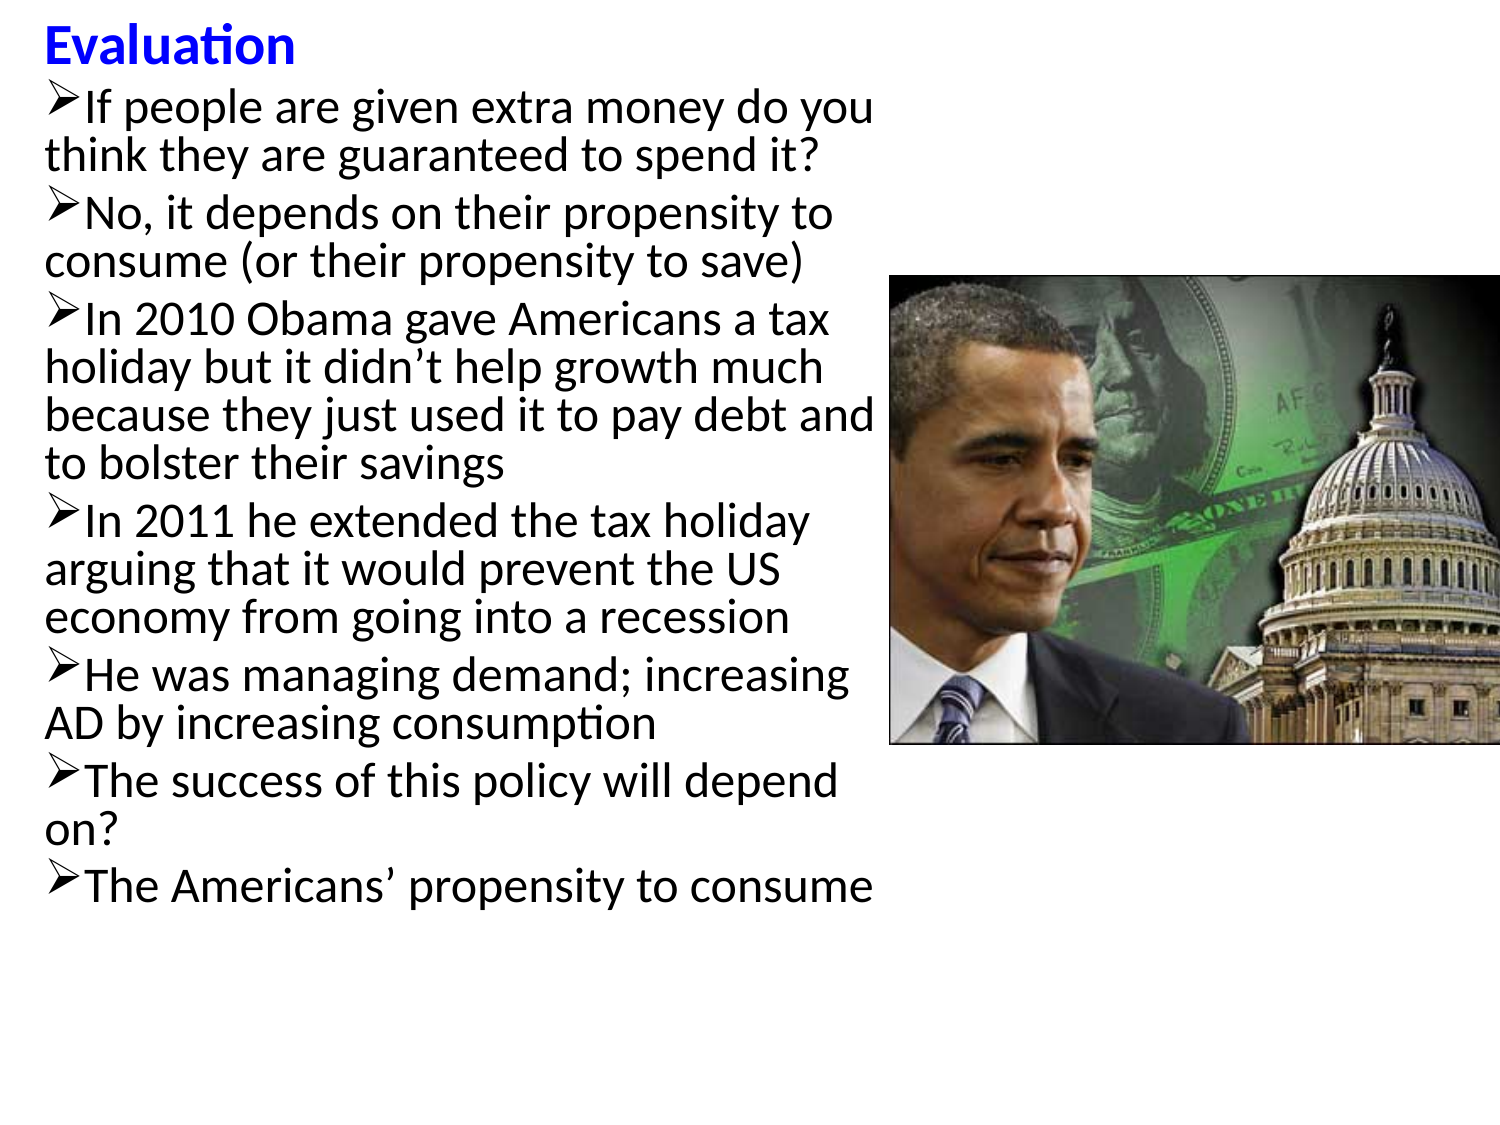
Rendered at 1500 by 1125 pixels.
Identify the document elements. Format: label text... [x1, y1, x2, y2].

picture [889, 274, 1500, 745]
subtitle Evaluation If people are given extra money do you think they are guaranteed to spend it? No, it depends on their propensity to consume (or their propensity to save) In 2010 Obama gave Americans a tax holiday but it didn’t help growth much because they just used it to pay debt and to bolster their savings In 2011 he extended the tax holiday arguing that it would prevent the US economy from going into a recession He was managing demand; increasing AD by increasing consumption The success of this policy will depend on? The Americans’ propensity to consume [29, 11, 892, 1106]
